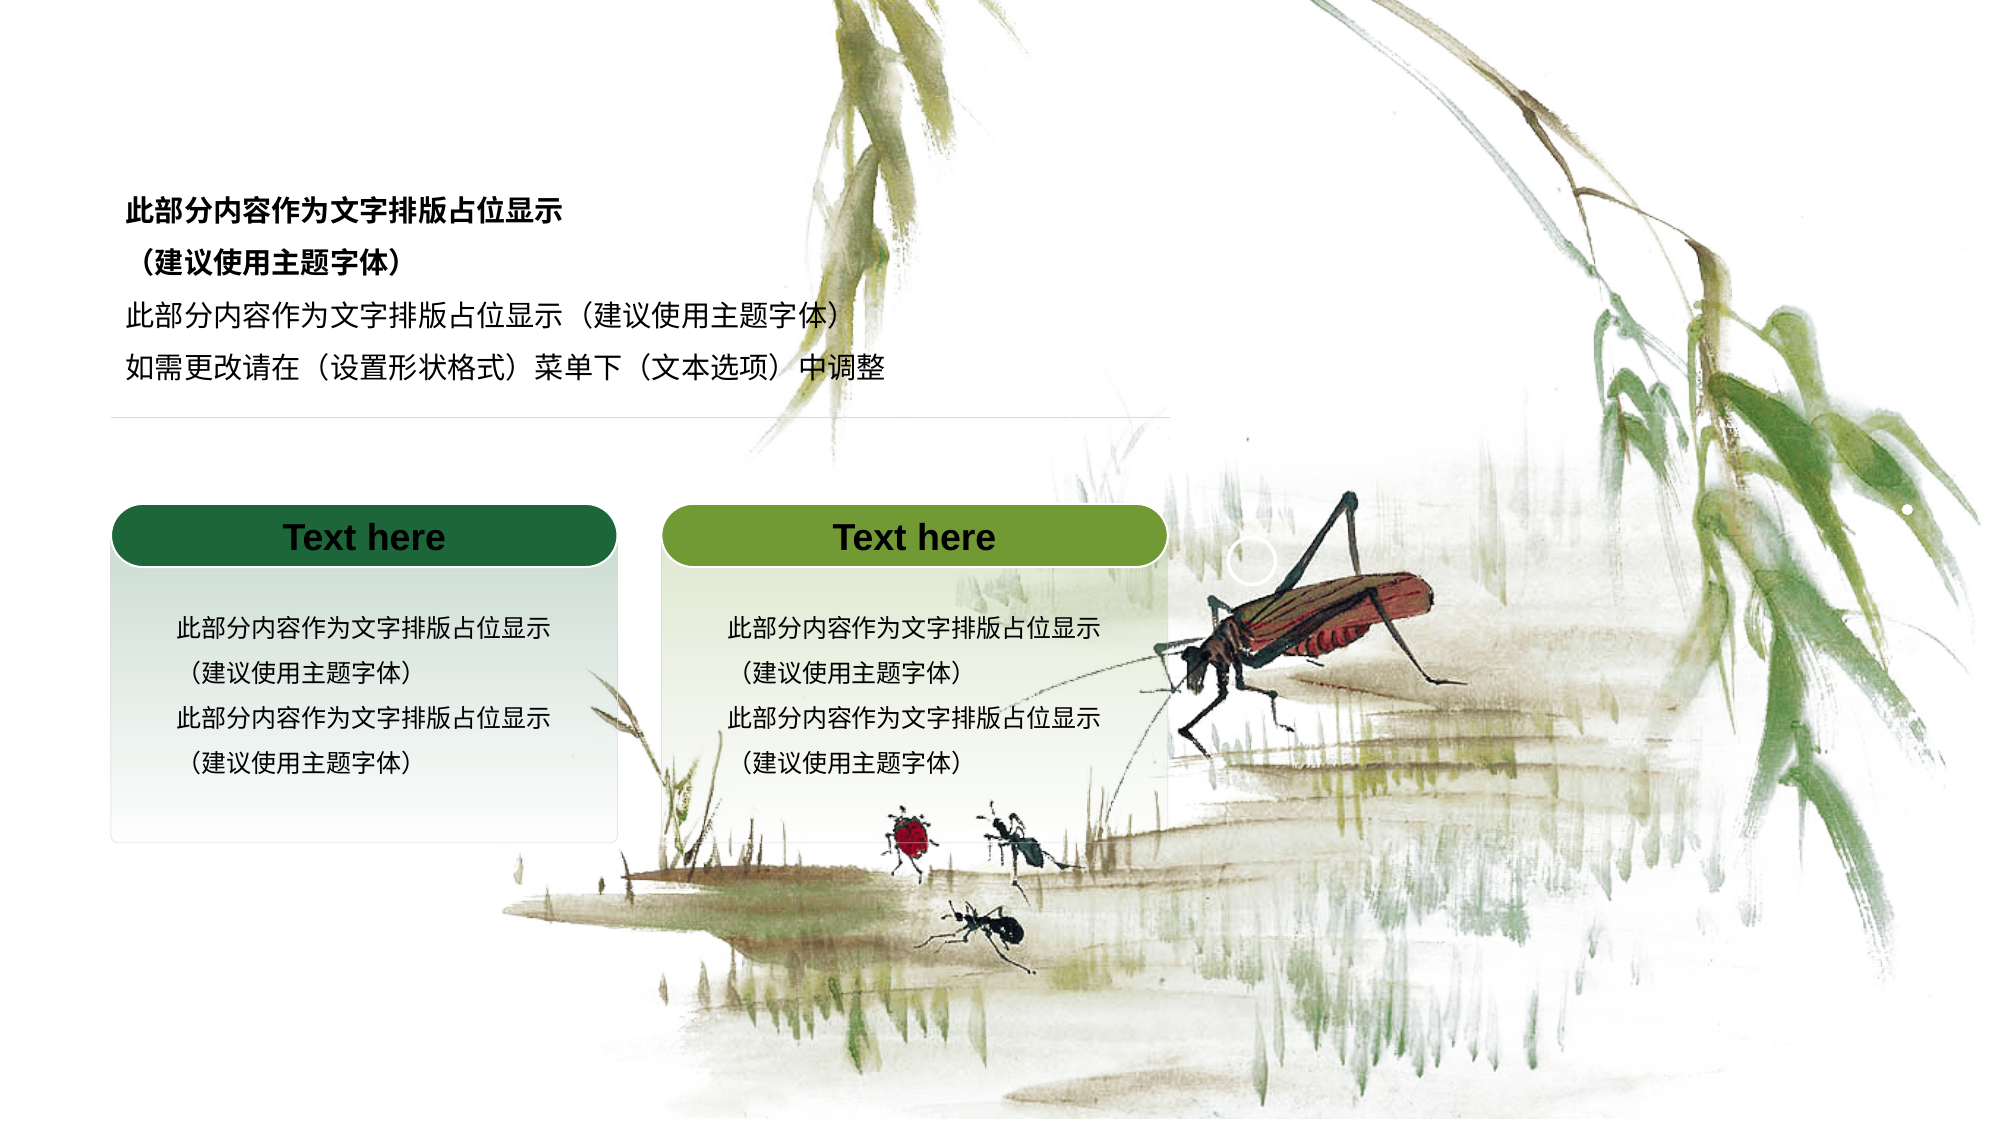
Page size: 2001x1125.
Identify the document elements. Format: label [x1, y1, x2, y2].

text_box [110, 166, 1934, 843]
picture [502, 0, 2000, 1119]
